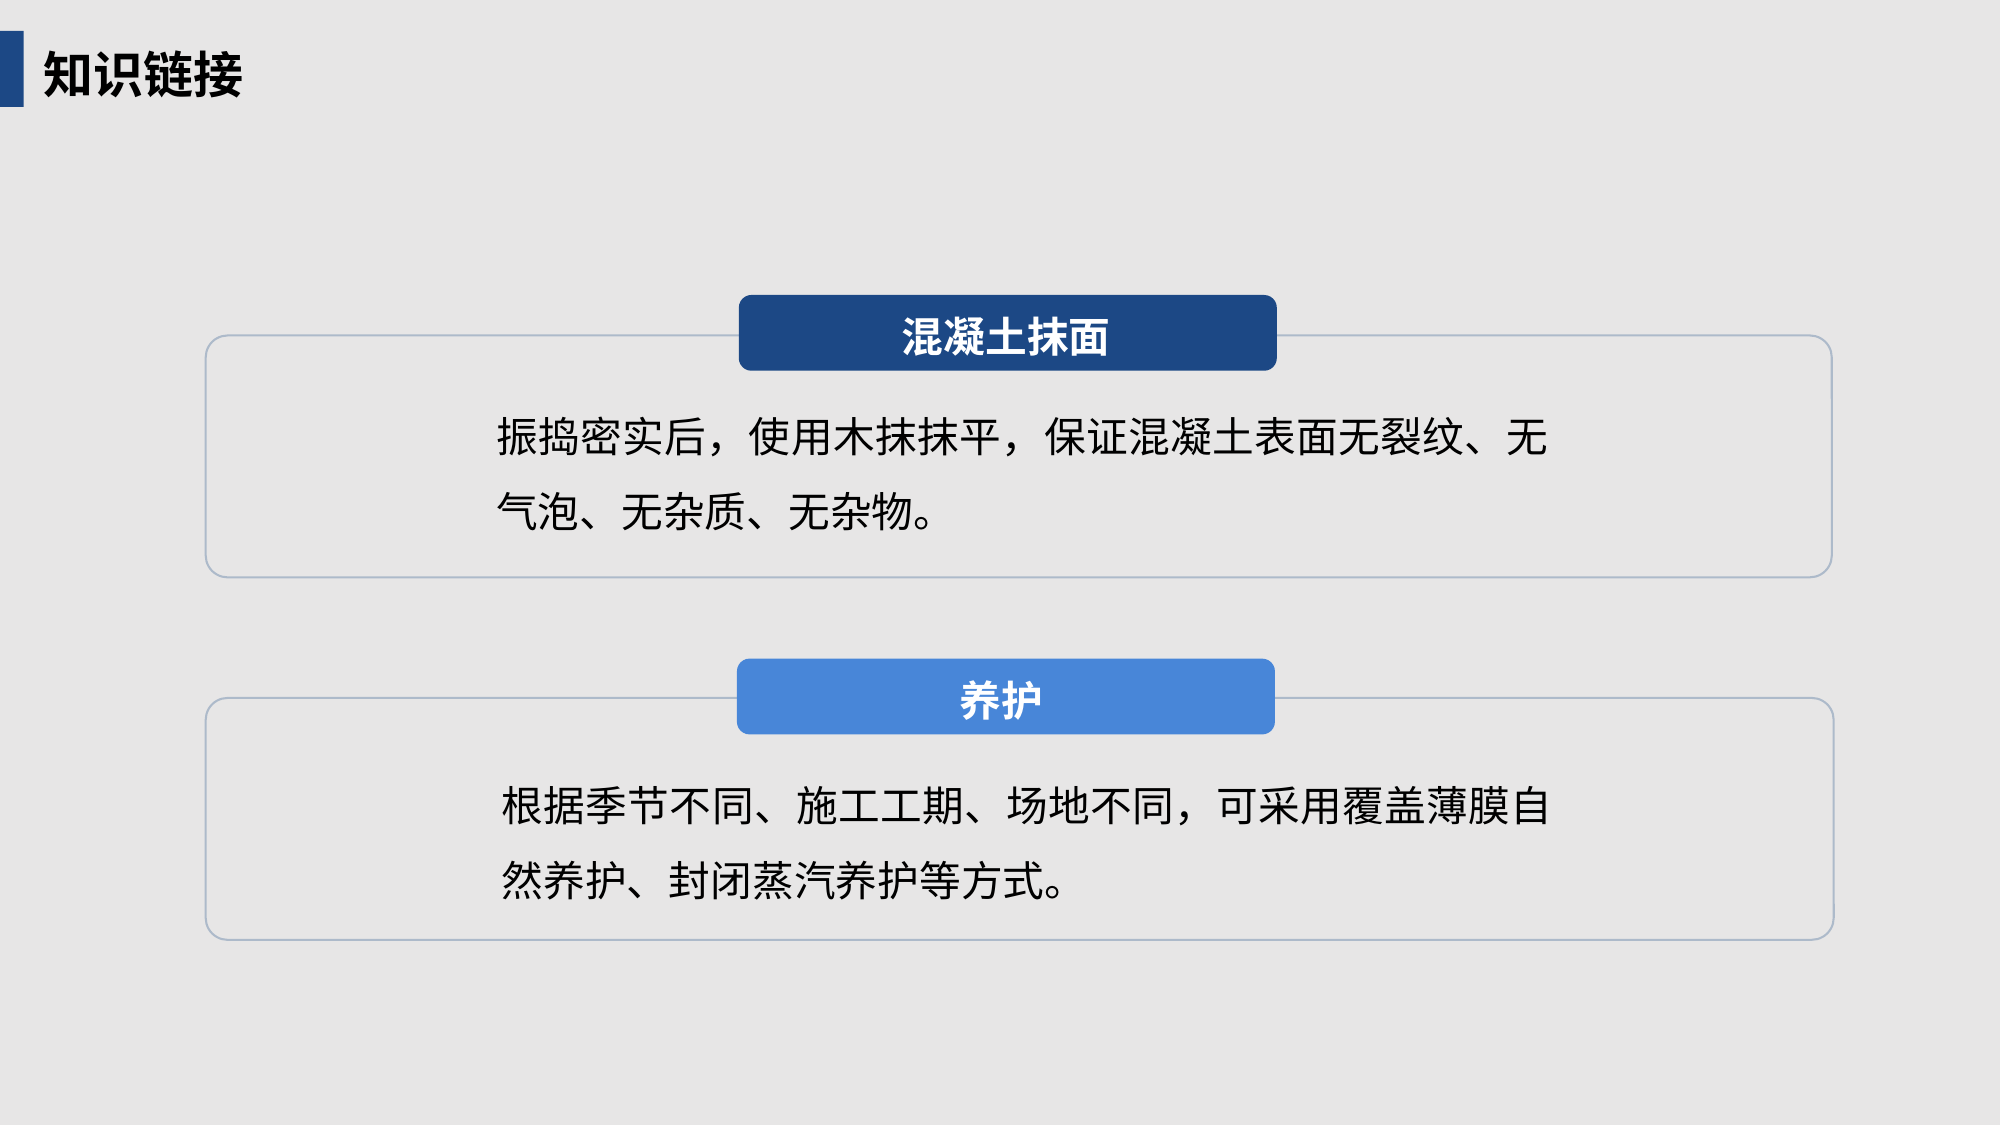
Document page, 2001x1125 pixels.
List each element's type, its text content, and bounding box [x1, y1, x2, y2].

text_box 振捣密实后，使用木抹抹平，保证混凝土表面无裂纹、无气泡、无杂质、无杂物。 [481, 378, 1564, 543]
text_box 根据季节不同、施工工期、场地不同，可采用覆盖薄膜自然养护、封闭蒸汽养护等方式。 [486, 747, 1568, 913]
text_box [0, 30, 24, 107]
text_box [205, 697, 1834, 940]
text_box 混凝土抹面 [776, 303, 1236, 368]
text_box 知识链接 [28, 36, 462, 111]
text_box [738, 294, 1277, 371]
text_box [736, 658, 1275, 735]
text_box 养护 [771, 667, 1231, 732]
text_box [205, 335, 1832, 578]
